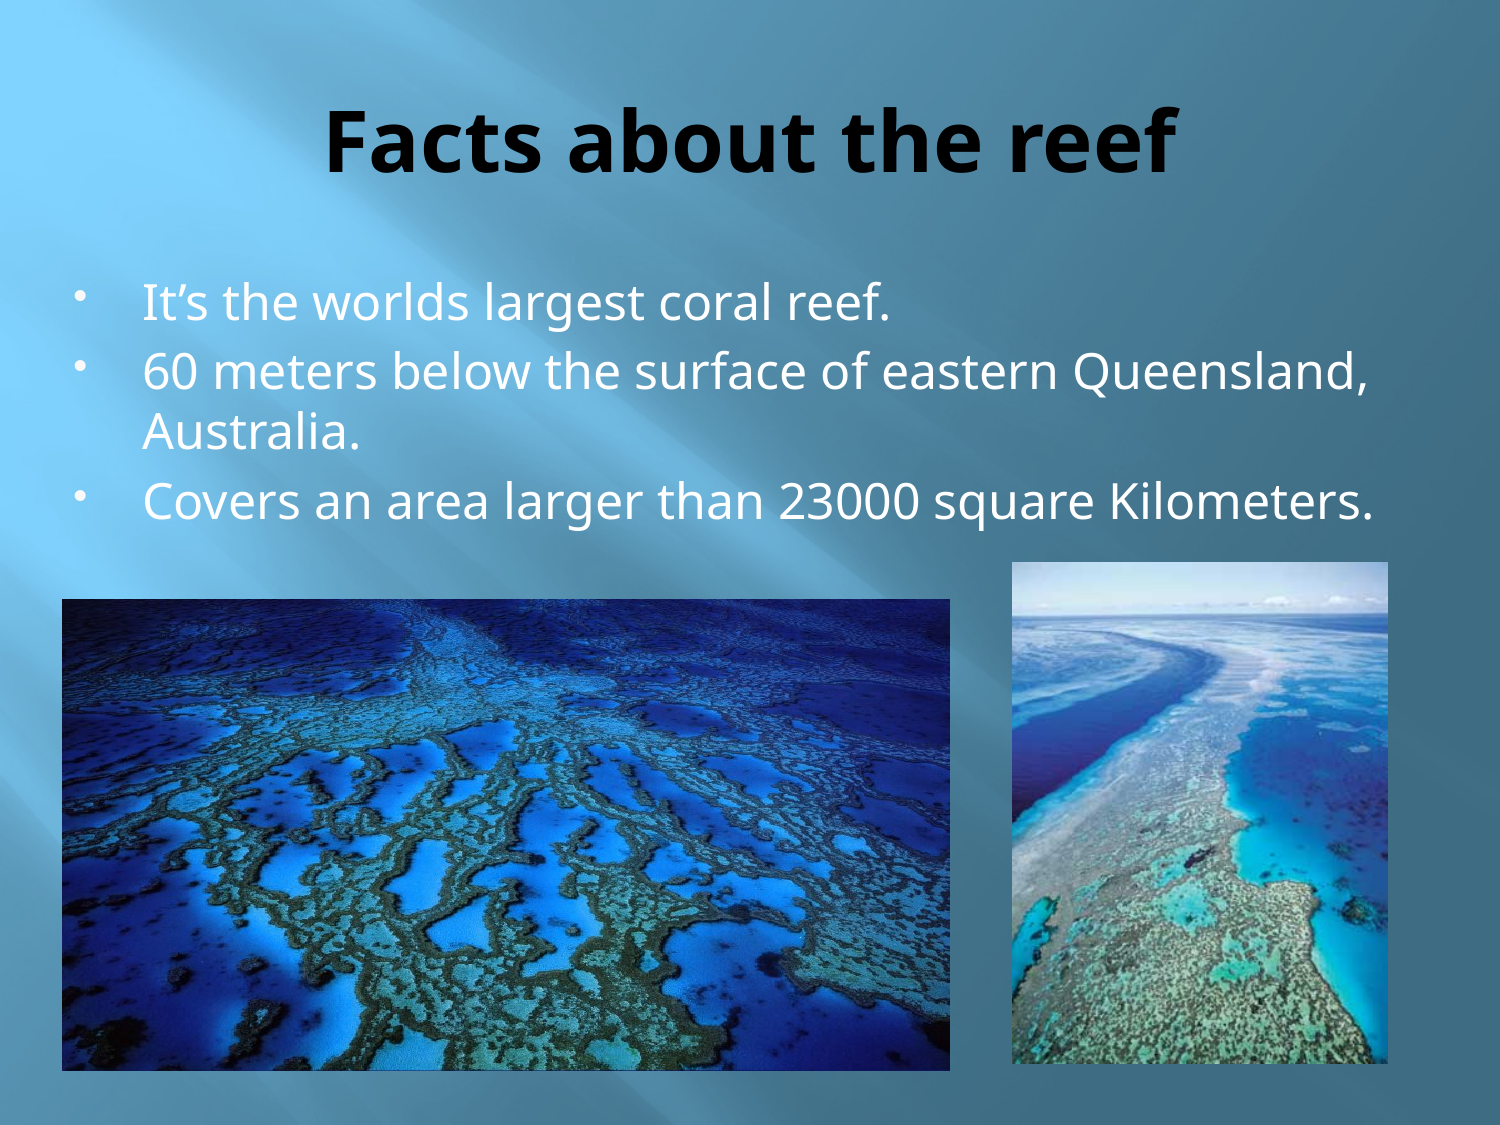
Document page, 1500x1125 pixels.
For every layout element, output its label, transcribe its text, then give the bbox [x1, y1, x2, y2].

picture [62, 599, 951, 1072]
picture [1016, 945, 1021, 954]
list It’s the worlds largest coral reef. 60 meters below the surface of eastern Queensland, Australia. Covers an area larger than 23000 square Kilometers. [37, 262, 1425, 1088]
picture [1012, 562, 1388, 1064]
title Facts about the reef [75, 45, 1425, 233]
